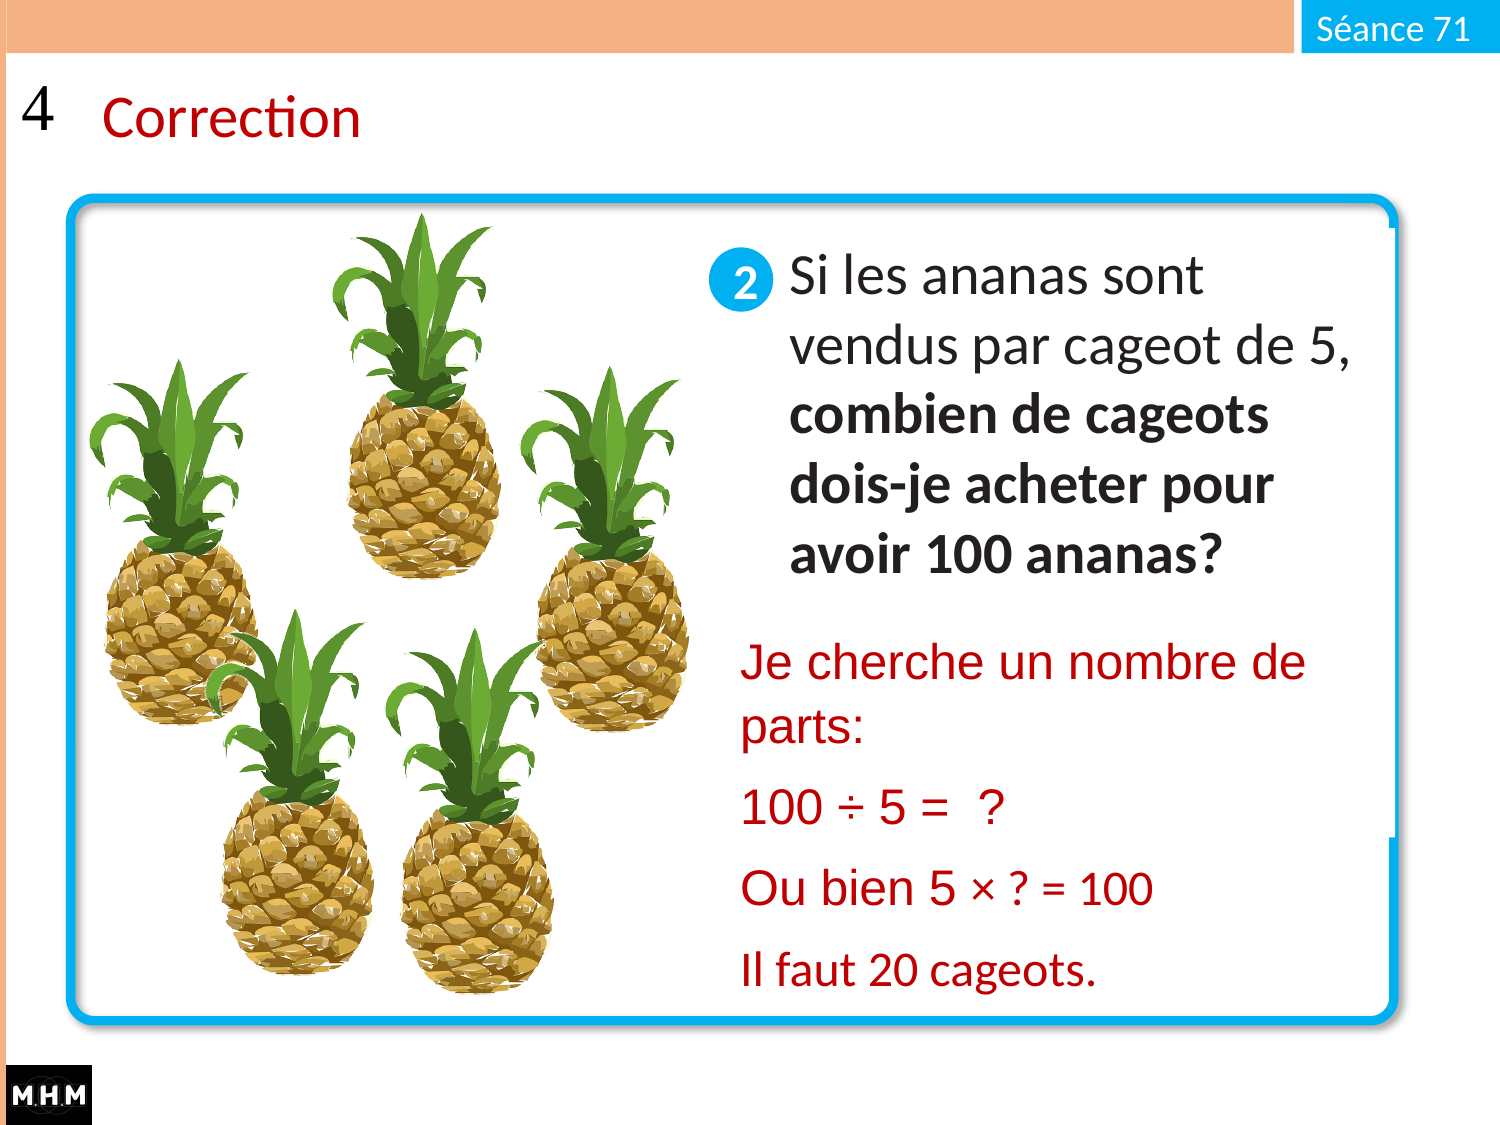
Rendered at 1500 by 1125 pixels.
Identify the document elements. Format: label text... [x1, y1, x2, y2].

text_box Je cherche un nombre de parts: 100 ÷ 5 = ? Ou bien 5 × ? = 100 Il faut 20 cageots. [725, 617, 1328, 964]
text_box [69, 197, 1395, 1022]
picture [331, 208, 504, 581]
text_box 2 [707, 246, 775, 313]
picture [383, 361, 692, 996]
picture [6, 1065, 92, 1125]
picture [87, 355, 377, 977]
text_box Si les ananas sont vendus par cageot de 5, combien de cageots dois-je acheter pour avoir 100 ananas? [774, 228, 1396, 838]
title Correction [87, 32, 1382, 158]
